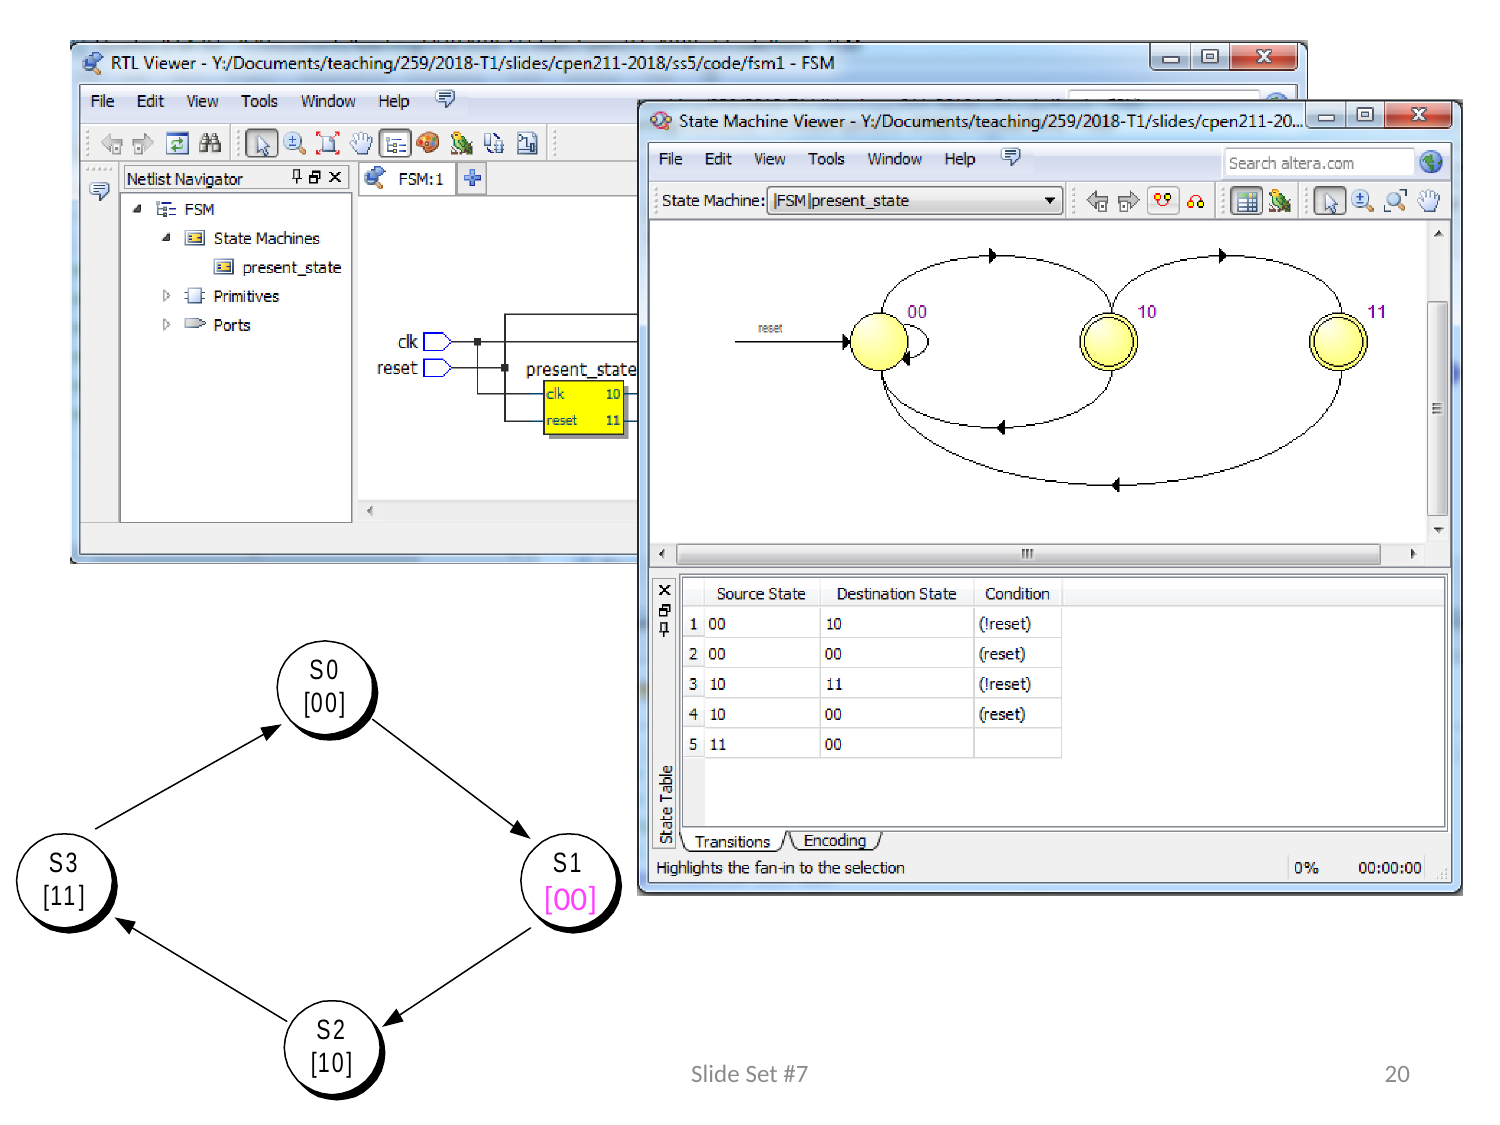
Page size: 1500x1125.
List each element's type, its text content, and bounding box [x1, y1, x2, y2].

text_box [13, 637, 626, 1103]
slide_number 20 [1074, 1042, 1425, 1103]
footer Slide Set #7 [629, 1042, 988, 1103]
picture [70, 40, 1463, 896]
